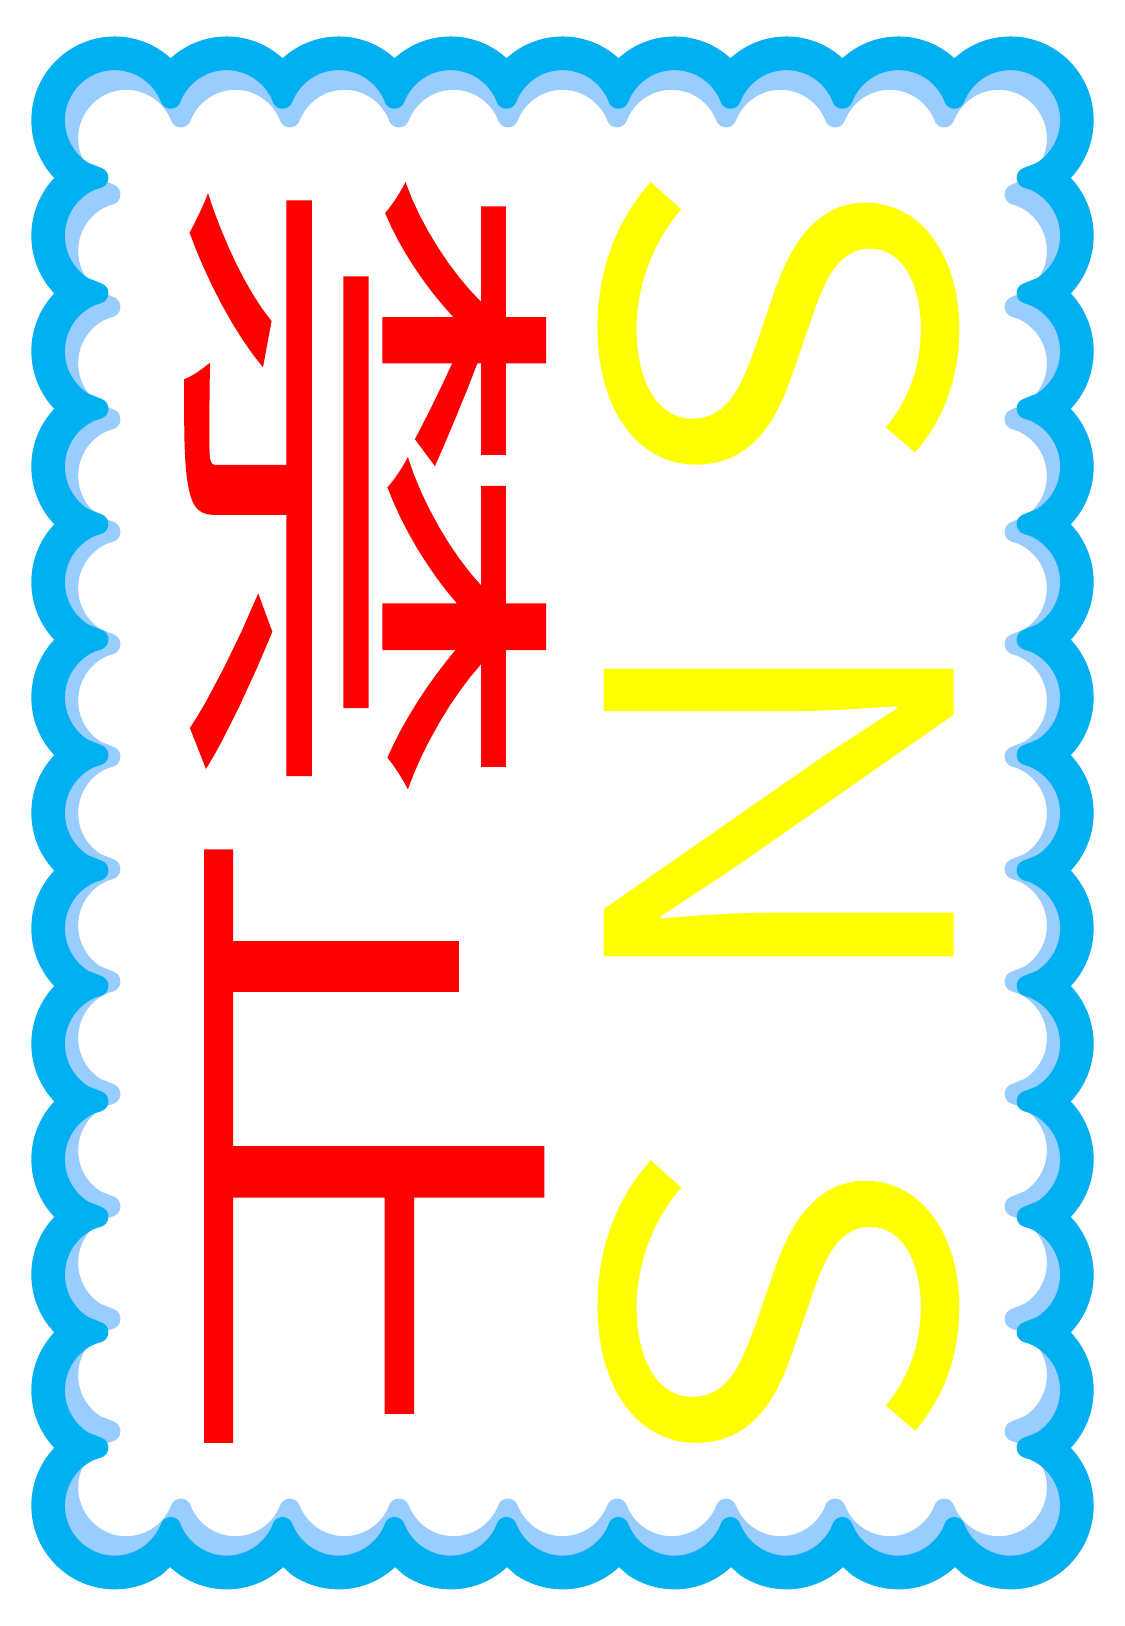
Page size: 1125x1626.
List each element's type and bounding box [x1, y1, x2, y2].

text_box [41, 46, 1084, 1580]
text_box [183, 181, 960, 1444]
